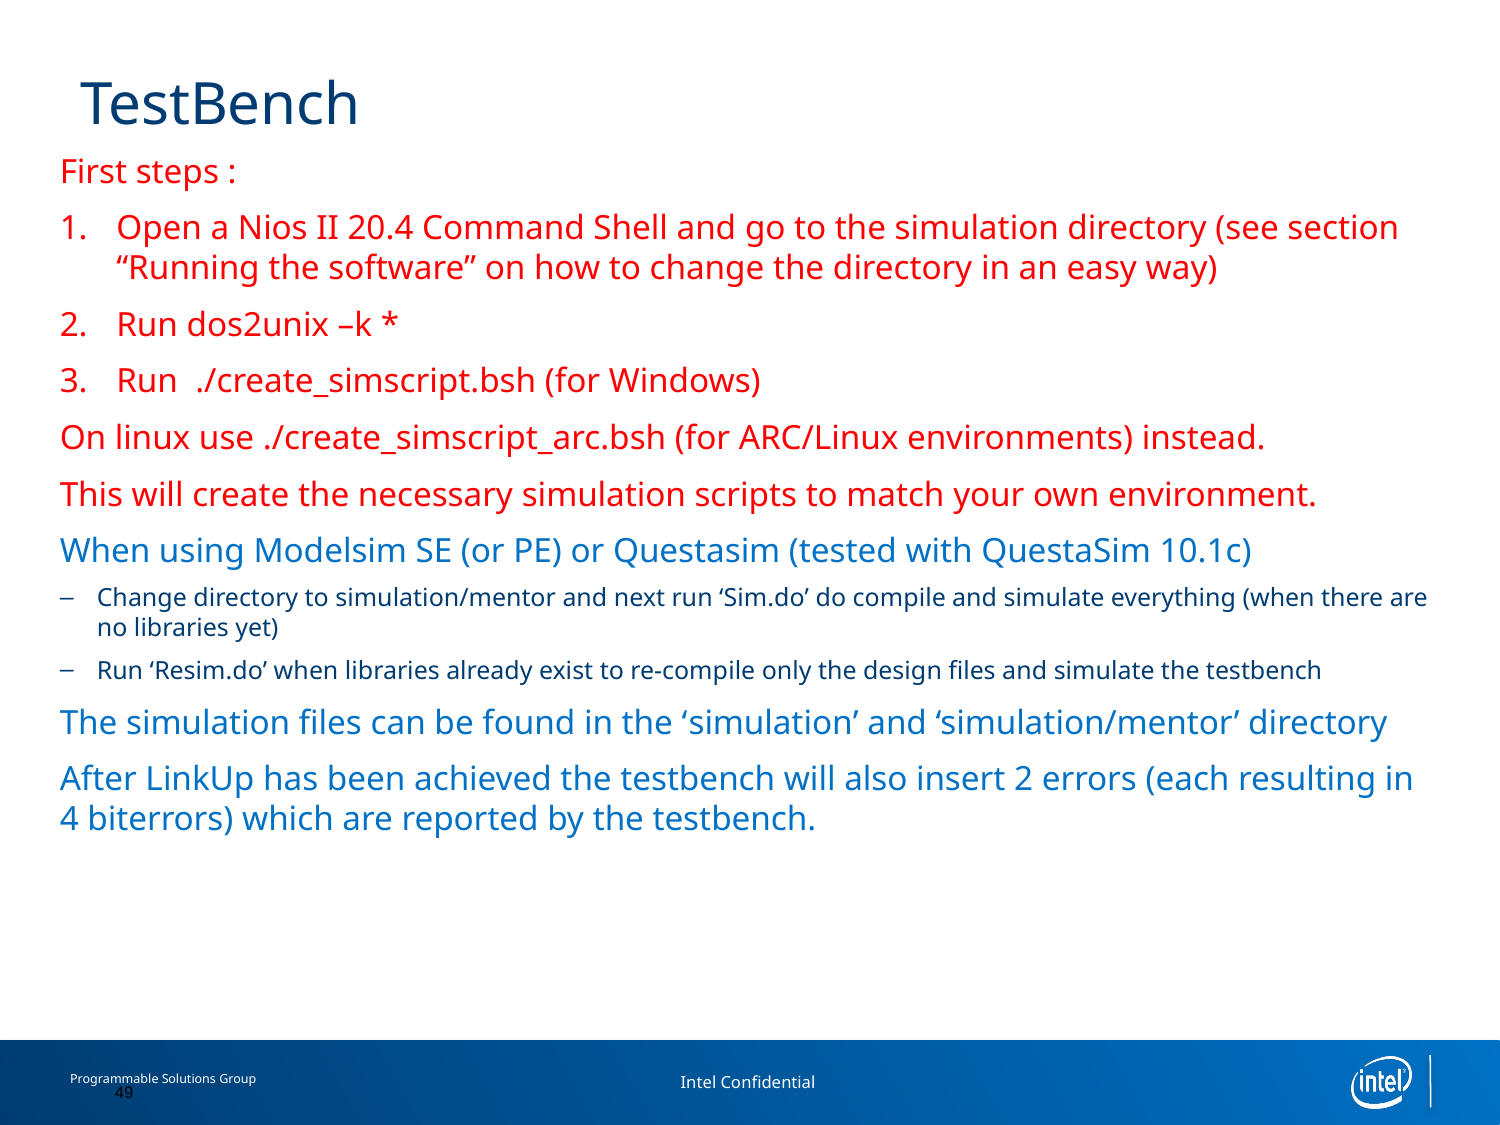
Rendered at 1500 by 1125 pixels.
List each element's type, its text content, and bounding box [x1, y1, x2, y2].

slide_number 49 [19, 1069, 134, 1116]
title TestBench [80, 65, 1458, 194]
picture [1351, 1056, 1412, 1109]
list First steps : Open a Nios II 20.4 Command Shell and go to the simulation directory (see section “Running the software” on how to change the directory in an easy way) Run dos2unix –k * Run ./create_simscript.bsh (for Windows) On linux use ./create_simscript_arc.bsh (for ARC/Linux environments) instead. This will create the necessary simulation scripts to match your own environment. When using Modelsim SE (or PE) or Questasim (tested with QuestaSim 10.1c) Change directory to simulation/mentor and next run ‘Sim.do’ do compile and simulate everything (when there are no libraries yet) Run ‘Resim.do’ when libraries already exist to re-compile only the design files and simulate the testbench The simulation files can be found in the ‘simulation’ and ‘simulation/mentor’ directory After LinkUp has been achieved the testbench will also insert 2 errors (each resulting in 4 biterrors) which are reported by the testbench. [59, 149, 1441, 952]
